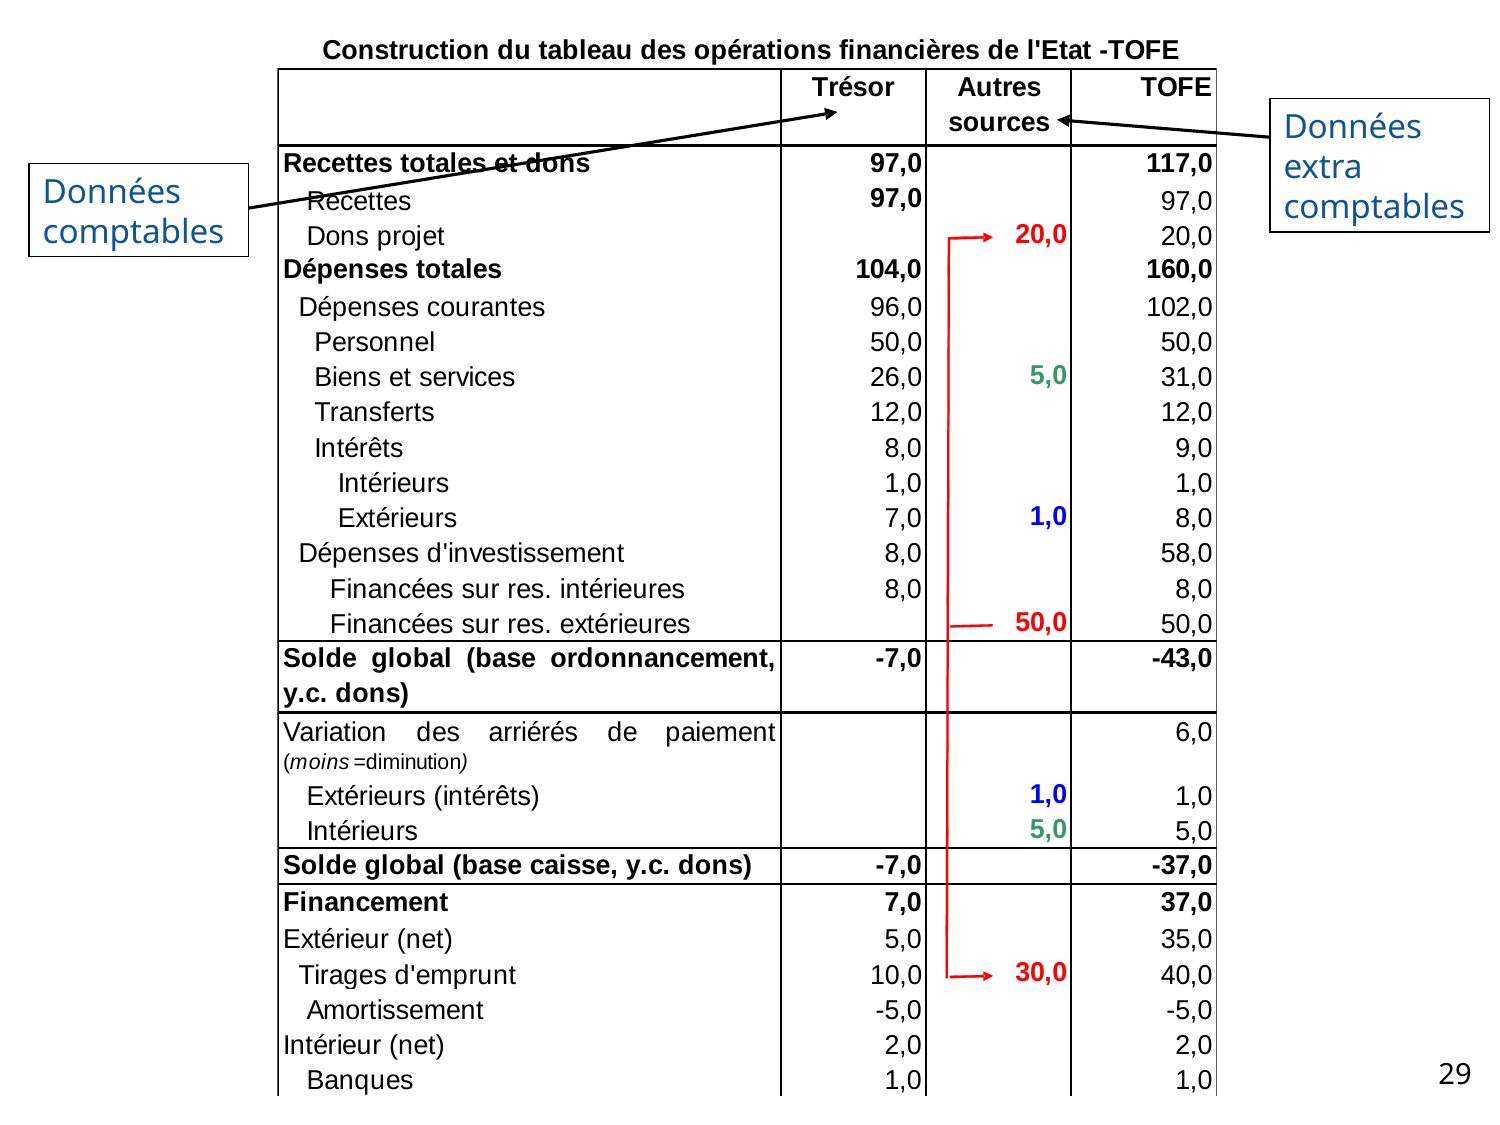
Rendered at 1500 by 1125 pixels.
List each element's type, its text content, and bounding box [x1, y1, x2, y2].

text_box Données extra comptables [1270, 98, 1490, 232]
slide_number 29 [1423, 1024, 1500, 1103]
text_box Données comptables [29, 163, 249, 257]
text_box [277, 32, 1219, 1098]
